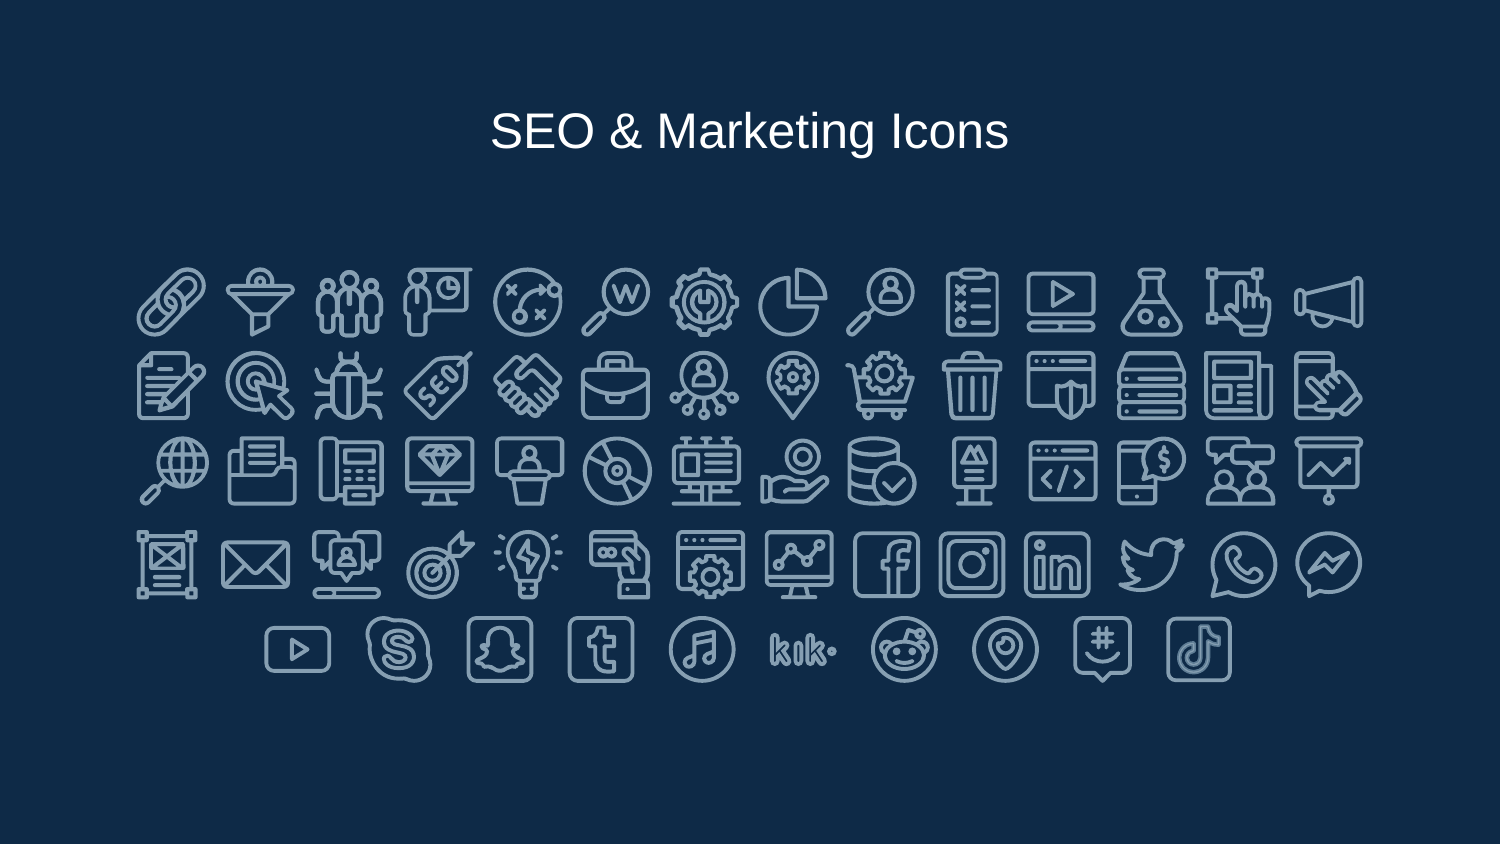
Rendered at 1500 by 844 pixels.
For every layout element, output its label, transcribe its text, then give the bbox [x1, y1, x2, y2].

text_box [1203, 350, 1274, 421]
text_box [669, 267, 740, 338]
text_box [845, 350, 916, 421]
text_box [853, 531, 921, 599]
text_box [1294, 351, 1363, 421]
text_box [264, 625, 332, 674]
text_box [403, 267, 473, 337]
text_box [764, 529, 835, 600]
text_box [758, 267, 828, 337]
text_box [1205, 267, 1272, 337]
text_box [580, 267, 651, 337]
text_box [1116, 436, 1187, 506]
text_box [225, 350, 295, 421]
text_box [493, 353, 563, 418]
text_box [311, 529, 382, 600]
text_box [404, 436, 475, 506]
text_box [1073, 615, 1133, 684]
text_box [318, 436, 385, 506]
text_box [1118, 537, 1185, 593]
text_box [870, 615, 939, 684]
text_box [769, 632, 837, 667]
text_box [1023, 530, 1092, 599]
text_box [495, 436, 565, 506]
text_box [1205, 436, 1276, 506]
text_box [136, 529, 198, 600]
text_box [971, 615, 1040, 684]
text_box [941, 350, 1004, 421]
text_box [669, 350, 740, 421]
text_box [845, 267, 916, 337]
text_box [1210, 530, 1278, 599]
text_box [402, 350, 474, 421]
text_box [406, 530, 476, 600]
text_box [365, 615, 433, 684]
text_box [1295, 530, 1363, 599]
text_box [466, 615, 534, 684]
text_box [1117, 267, 1186, 337]
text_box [671, 436, 742, 506]
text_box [668, 615, 736, 684]
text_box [492, 267, 563, 337]
text_box [580, 351, 650, 420]
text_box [227, 436, 298, 506]
text_box [221, 540, 291, 589]
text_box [760, 438, 830, 504]
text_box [1028, 440, 1098, 502]
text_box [136, 350, 208, 421]
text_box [951, 436, 997, 506]
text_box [313, 351, 384, 421]
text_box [945, 267, 1000, 337]
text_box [766, 350, 820, 421]
text_box [136, 267, 206, 337]
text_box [675, 529, 746, 600]
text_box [1294, 436, 1364, 506]
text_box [1026, 350, 1096, 421]
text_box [582, 436, 653, 506]
title SEO & Marketing Icons [117, 83, 1383, 163]
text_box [1116, 350, 1187, 421]
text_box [588, 529, 651, 600]
text_box [1294, 275, 1364, 329]
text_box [847, 436, 917, 506]
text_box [493, 529, 564, 600]
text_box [315, 269, 384, 338]
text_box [938, 530, 1006, 599]
text_box [225, 267, 295, 337]
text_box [1166, 616, 1232, 683]
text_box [1026, 271, 1096, 333]
text_box [139, 436, 209, 506]
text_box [567, 615, 635, 684]
